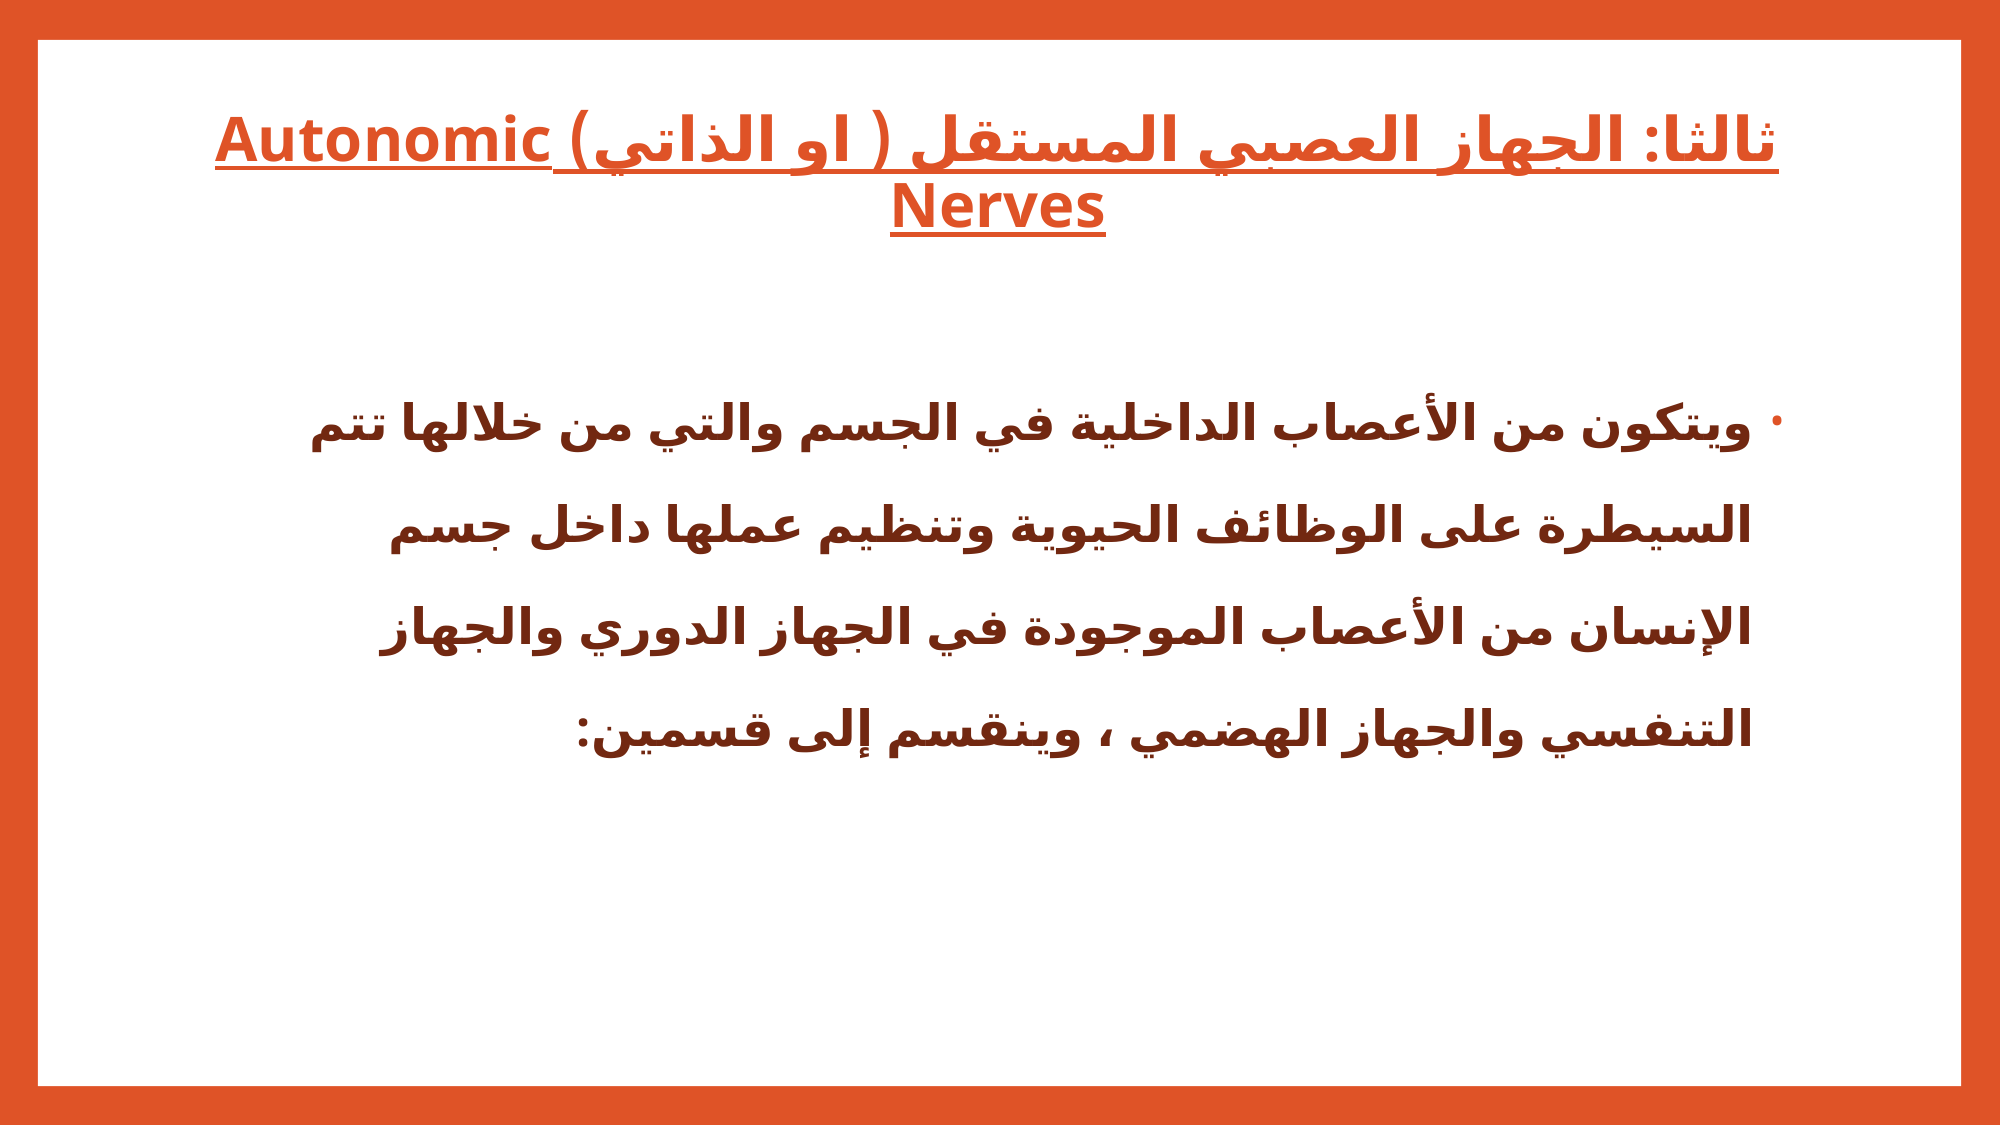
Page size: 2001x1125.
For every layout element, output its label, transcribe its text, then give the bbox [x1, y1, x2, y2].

title ثالثا: الجهاز العصبي المستقل ( او الذاتي) Autonomic Nerves [187, 99, 1808, 323]
list ويتكون من الأعصاب الداخلية في الجسم والتي من خلالها تتم السيطرة على الوظائف الحيوية وتنظيم عملها داخل جسم الإنسان من الأعصاب الموجودة في الجهاز الدوري والجهاز التنفسي والجهاز الهضمي ، وينقسم إلى قسمين: [187, 340, 1808, 1004]
